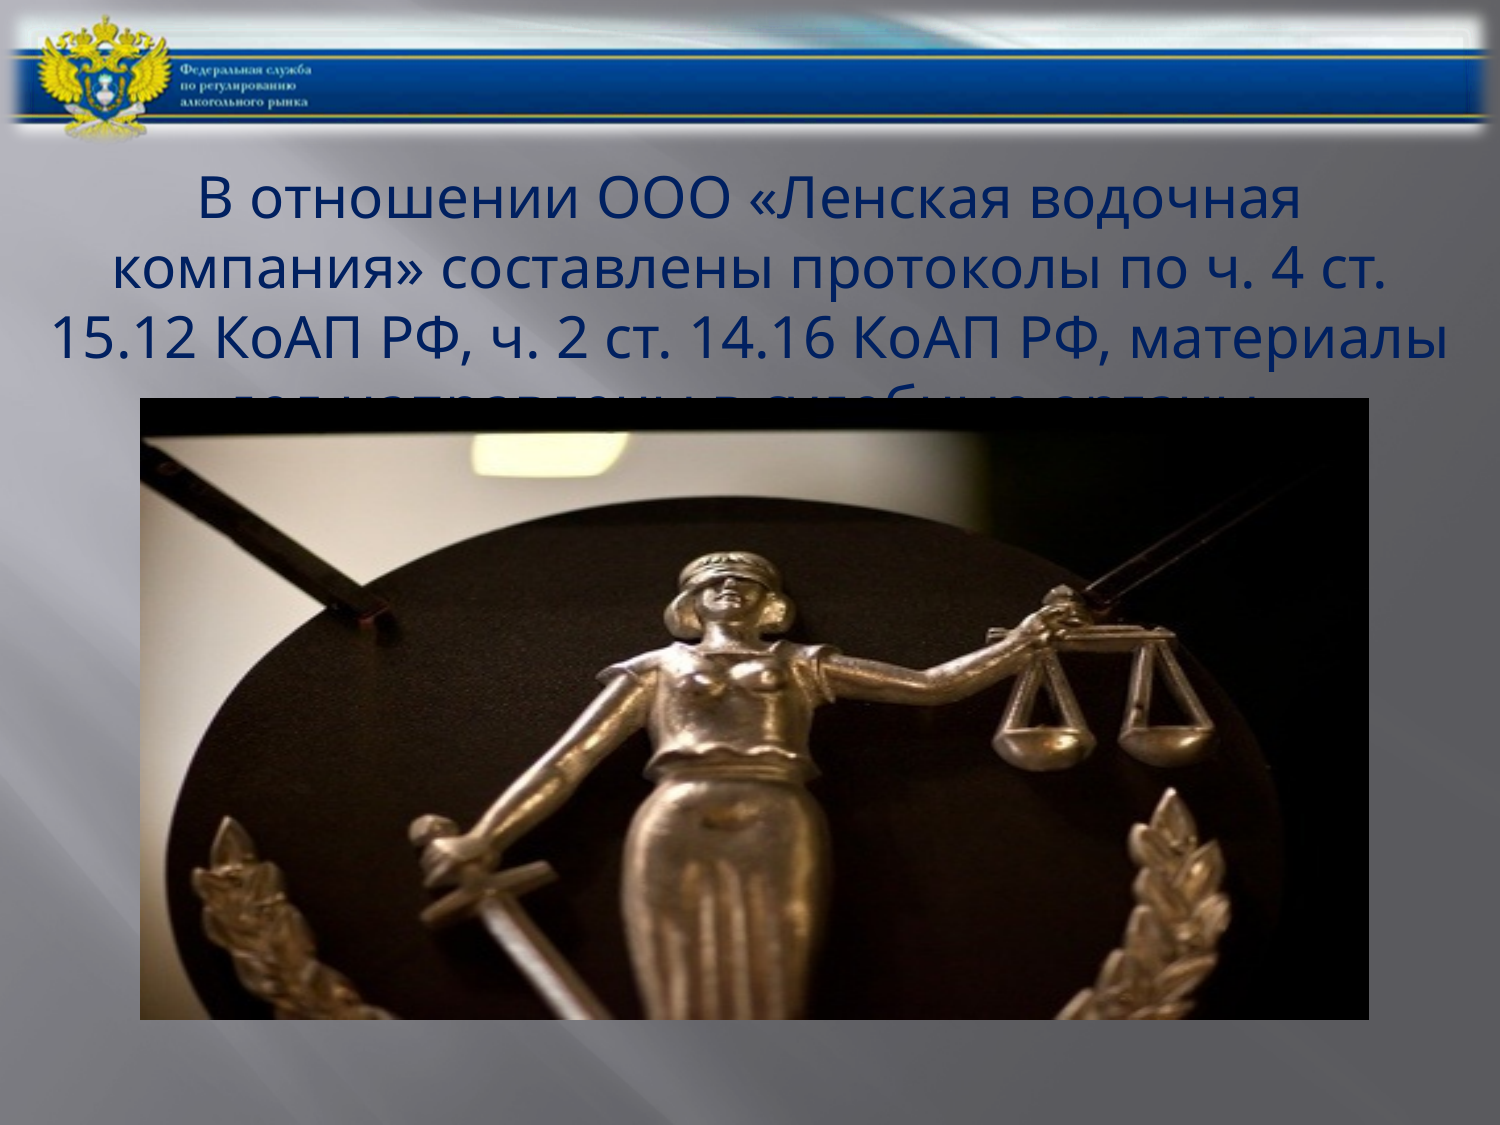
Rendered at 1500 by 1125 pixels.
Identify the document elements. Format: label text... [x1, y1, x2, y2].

picture [0, 0, 1500, 150]
text_box В отношении ООО «Ленская водочная компания» составлены протоколы по ч. 4 ст. 15.12 КоАП РФ, ч. 2 ст. 14.16 КоАП РФ, материалы дел направлены в судебные органы. [29, 190, 1471, 448]
picture [139, 398, 1369, 1020]
